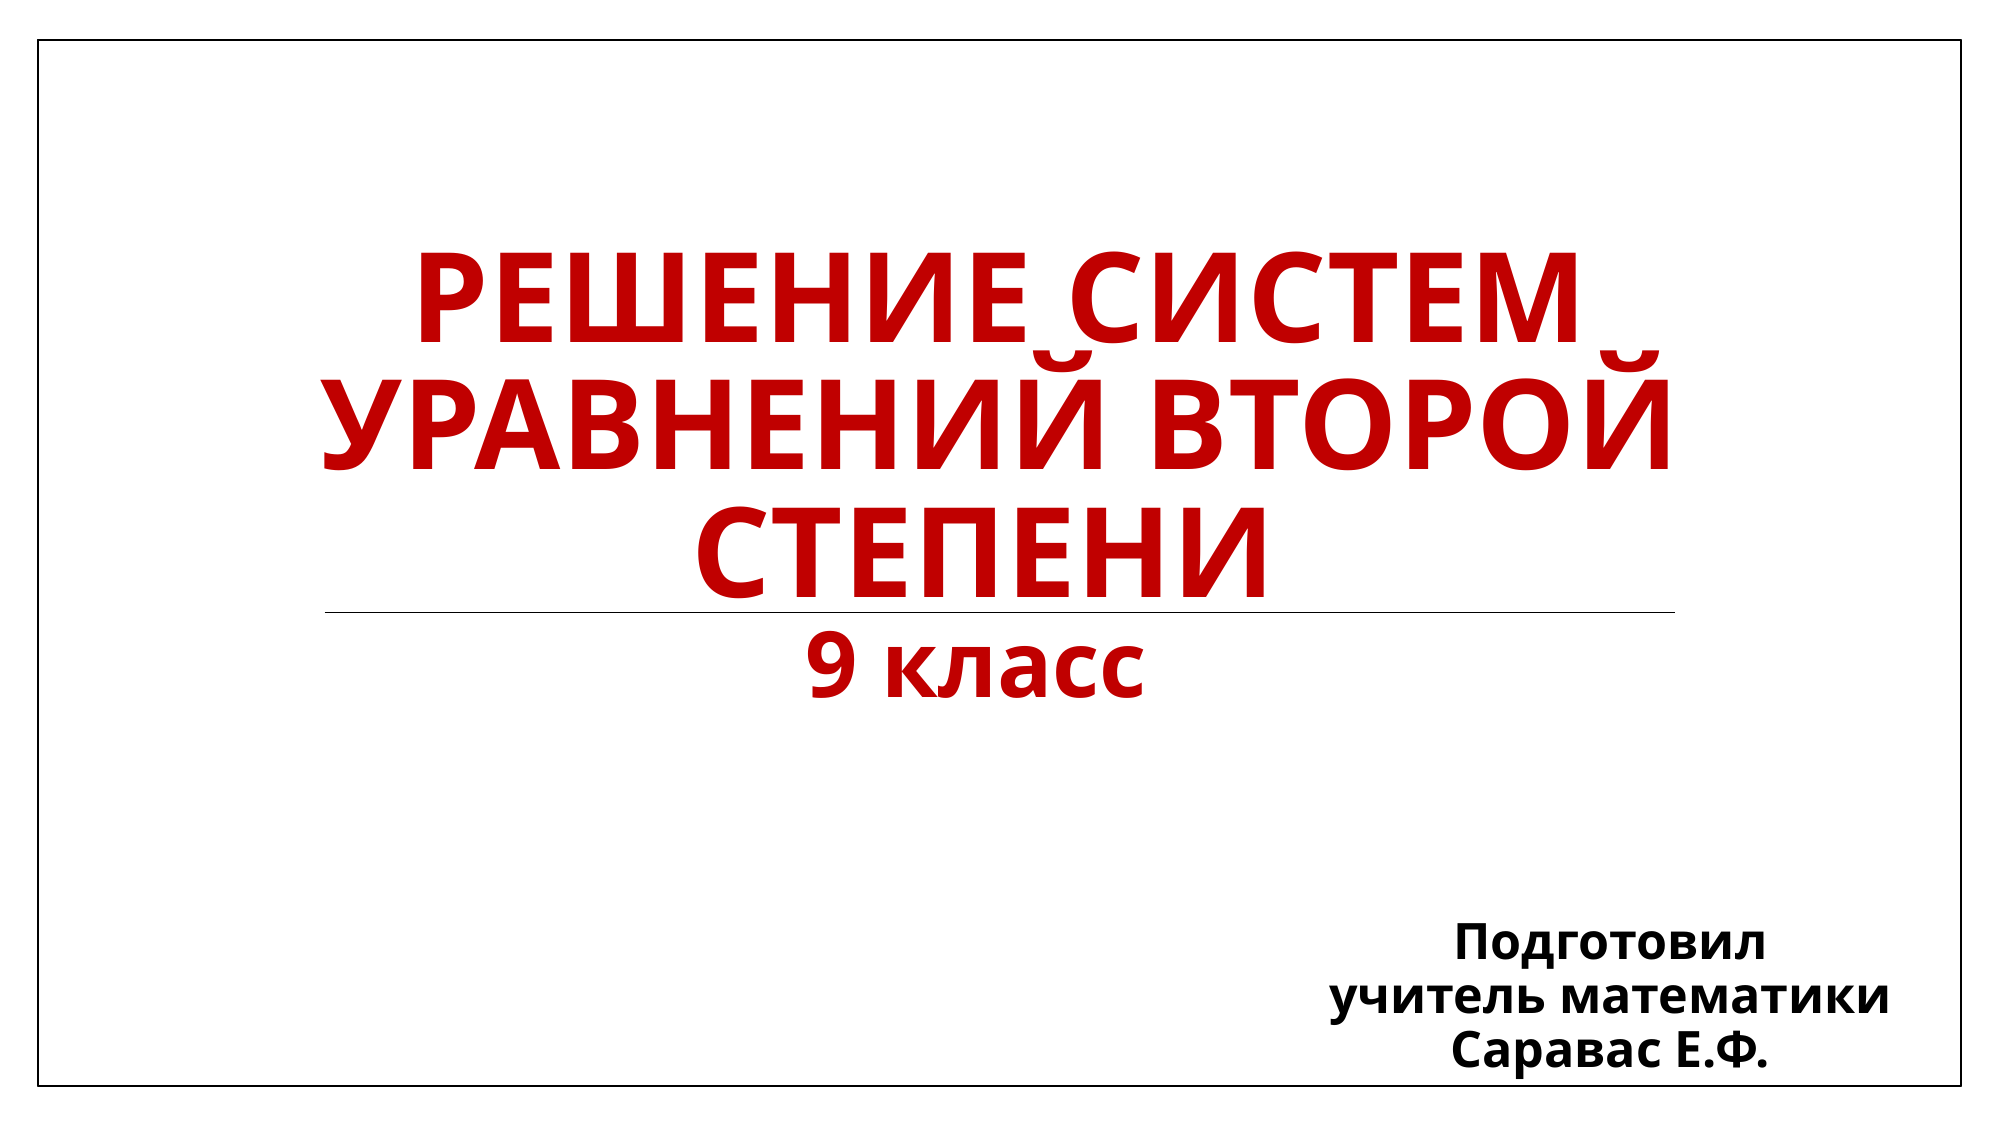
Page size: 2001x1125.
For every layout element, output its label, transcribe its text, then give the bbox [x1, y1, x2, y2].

title Решение систем уравнений второй степени [182, 150, 1818, 631]
subtitle Подготовил учитель математики Саравас Е.Ф. [1265, 909, 1956, 1088]
text_box 9 класс [790, 598, 1209, 724]
